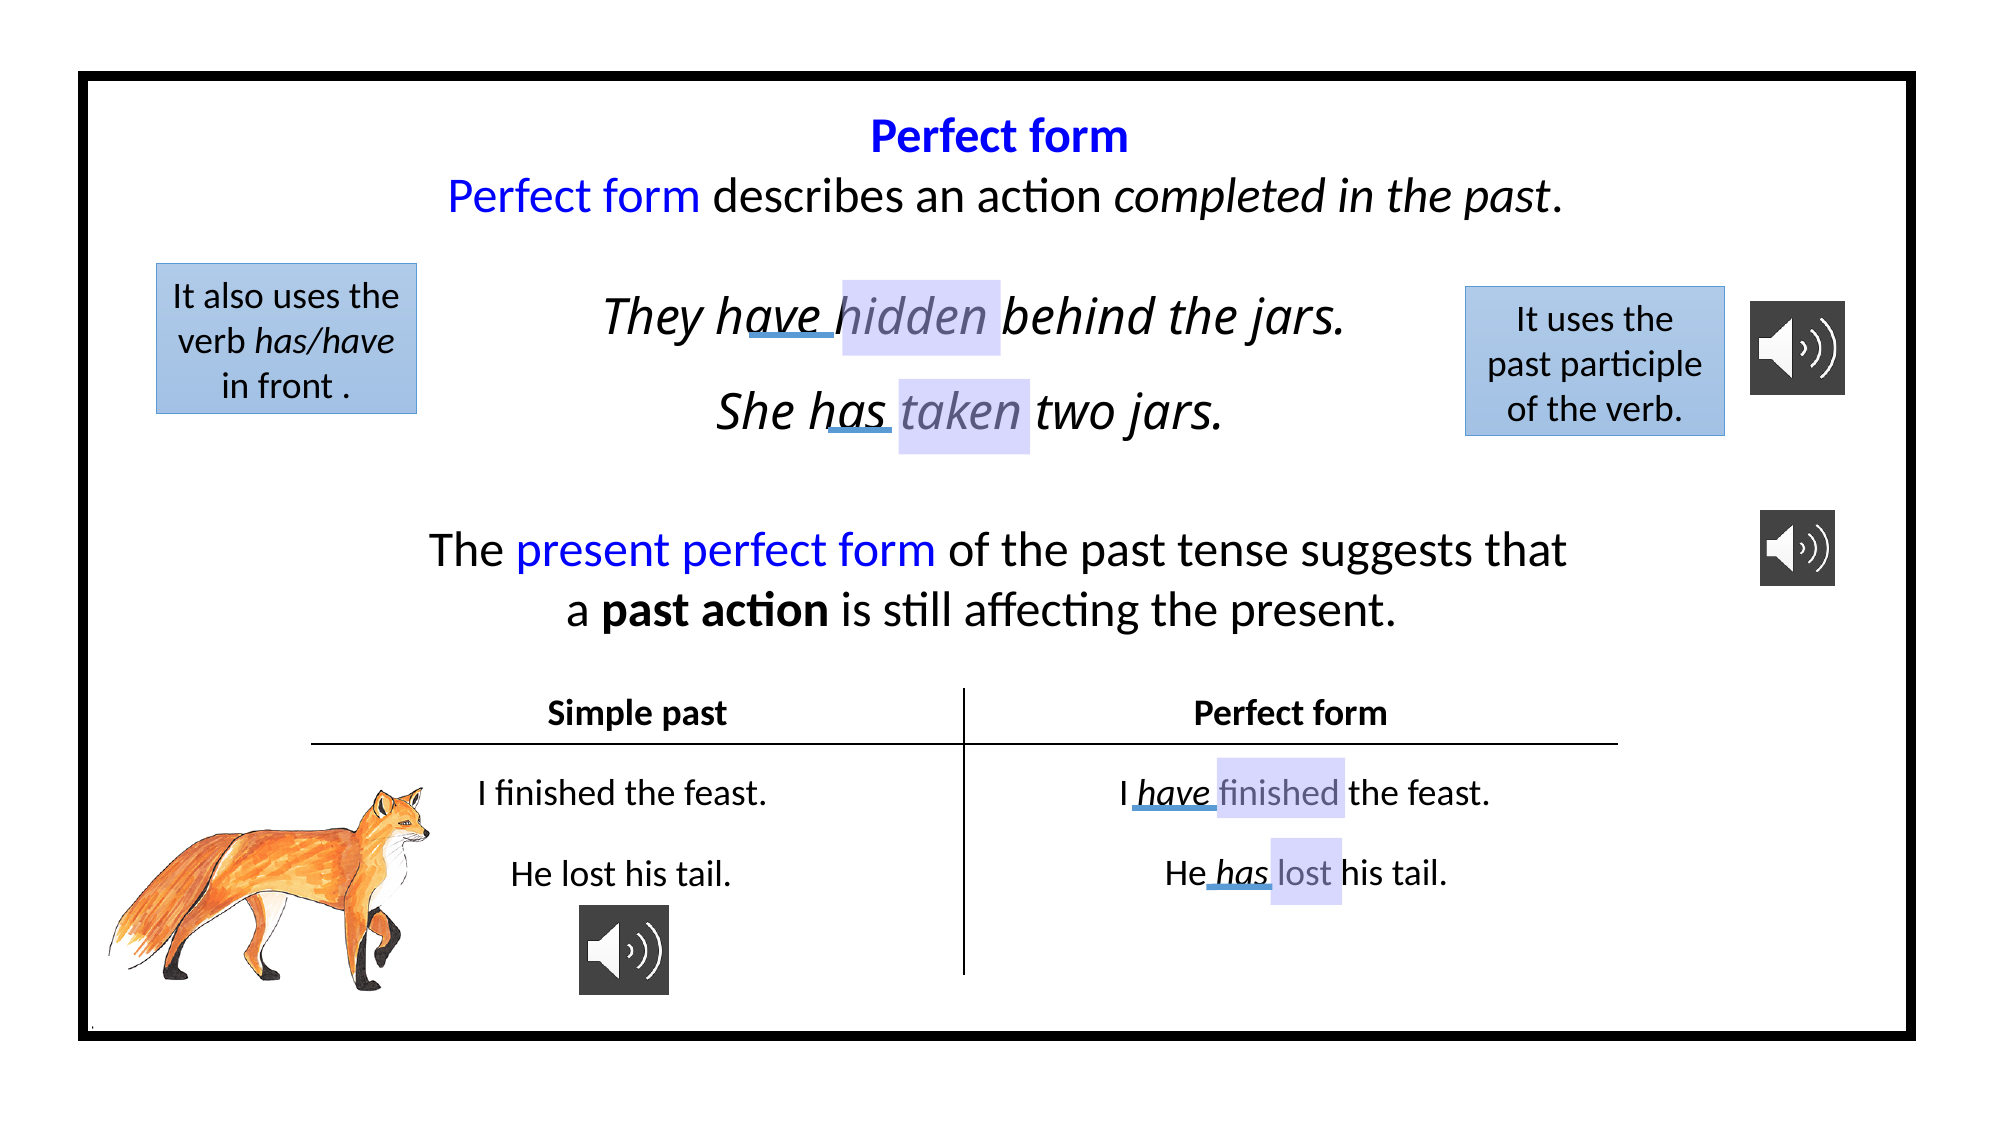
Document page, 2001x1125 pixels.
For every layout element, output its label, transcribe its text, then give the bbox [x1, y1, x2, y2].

text_box [898, 378, 1031, 456]
picture [92, 763, 465, 1029]
table_cell [965, 745, 1618, 975]
table_header Simple past [311, 688, 963, 743]
text_box Perfect form Perfect form describes an action completed in the past. [86, 65, 1914, 231]
table_header Perfect form [965, 688, 1618, 743]
picture [1749, 299, 1846, 396]
picture [578, 904, 671, 997]
text_box [1216, 757, 1346, 819]
table_cell [311, 745, 319, 763]
table_cell [465, 745, 963, 975]
text_box He has lost his tail. [1150, 818, 1464, 901]
text_box I finished the feast. [319, 738, 927, 821]
text_box [82, 75, 1912, 1037]
text_box He lost his tail. [495, 818, 748, 902]
picture [1758, 509, 1837, 587]
text_box The present perfect form of the past tense suggests that a past action is still affecting the present.it. [86, 509, 1911, 645]
text_box She has taken two jars. [701, 341, 1241, 447]
text_box [1270, 837, 1343, 906]
text_box I have finished the feast. [1104, 738, 1507, 821]
